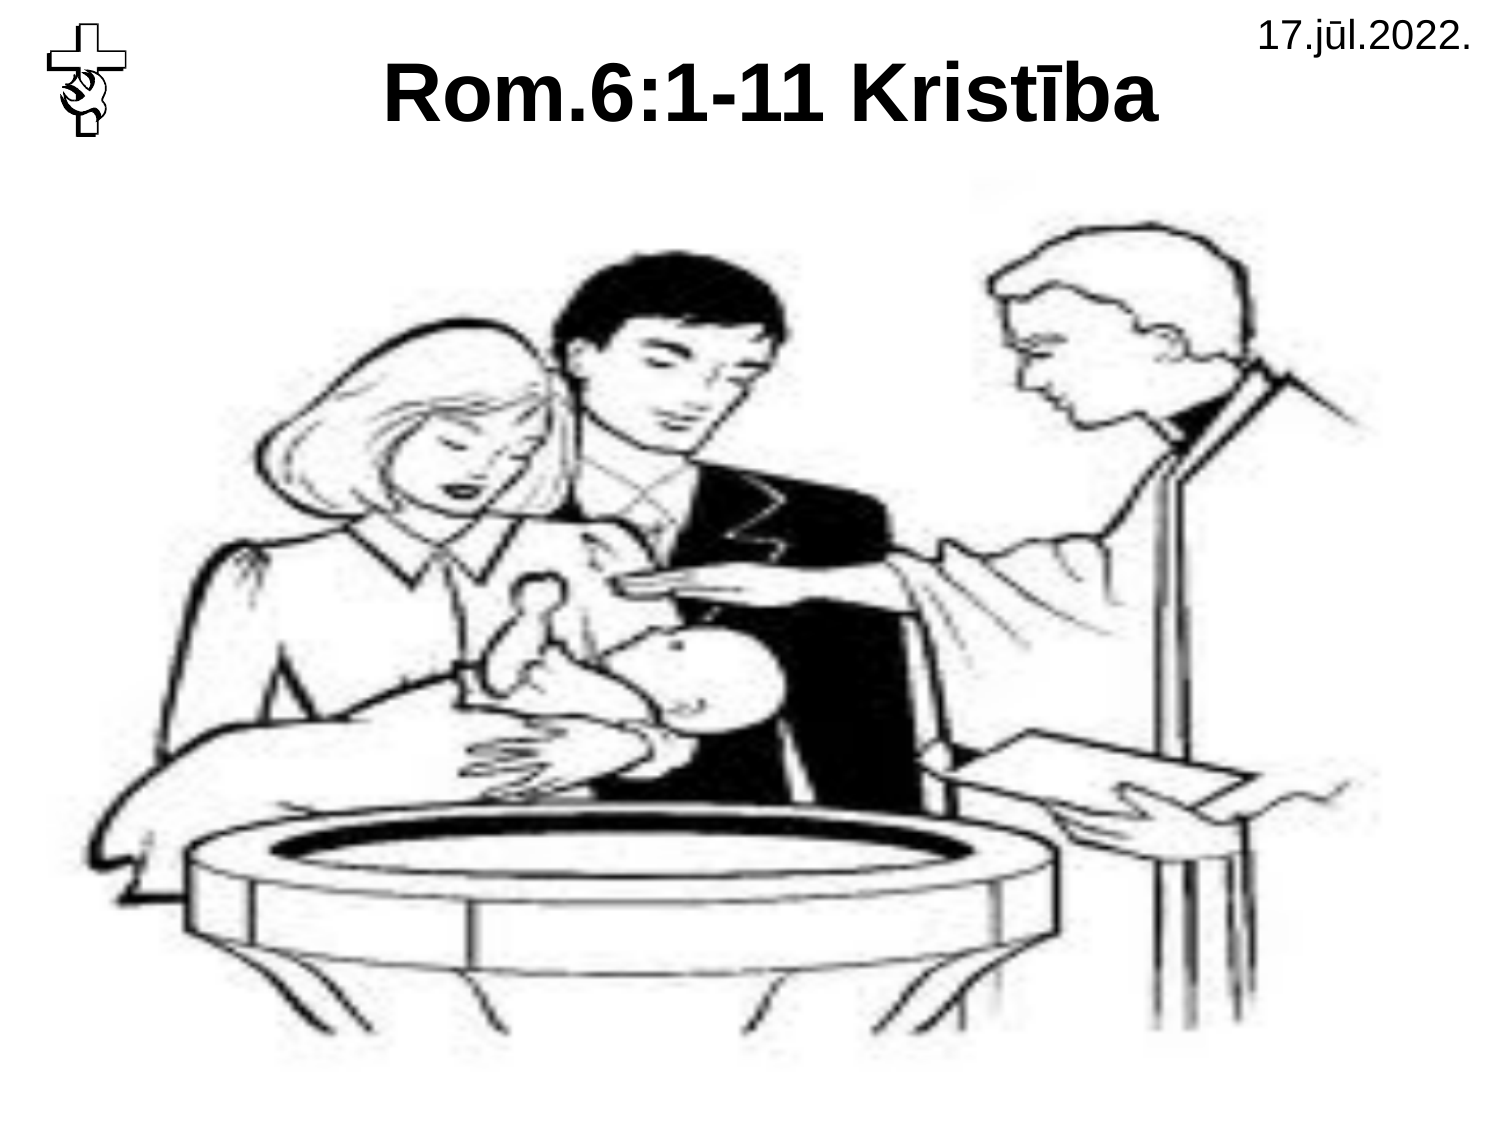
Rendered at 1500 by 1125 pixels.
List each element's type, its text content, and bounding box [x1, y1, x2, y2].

text_box 17.jūl.2022. [1242, 0, 1500, 65]
picture [46, 23, 127, 138]
picture [46, 163, 1430, 1078]
title Rom.6:1-11 Kristība [100, 0, 1442, 177]
